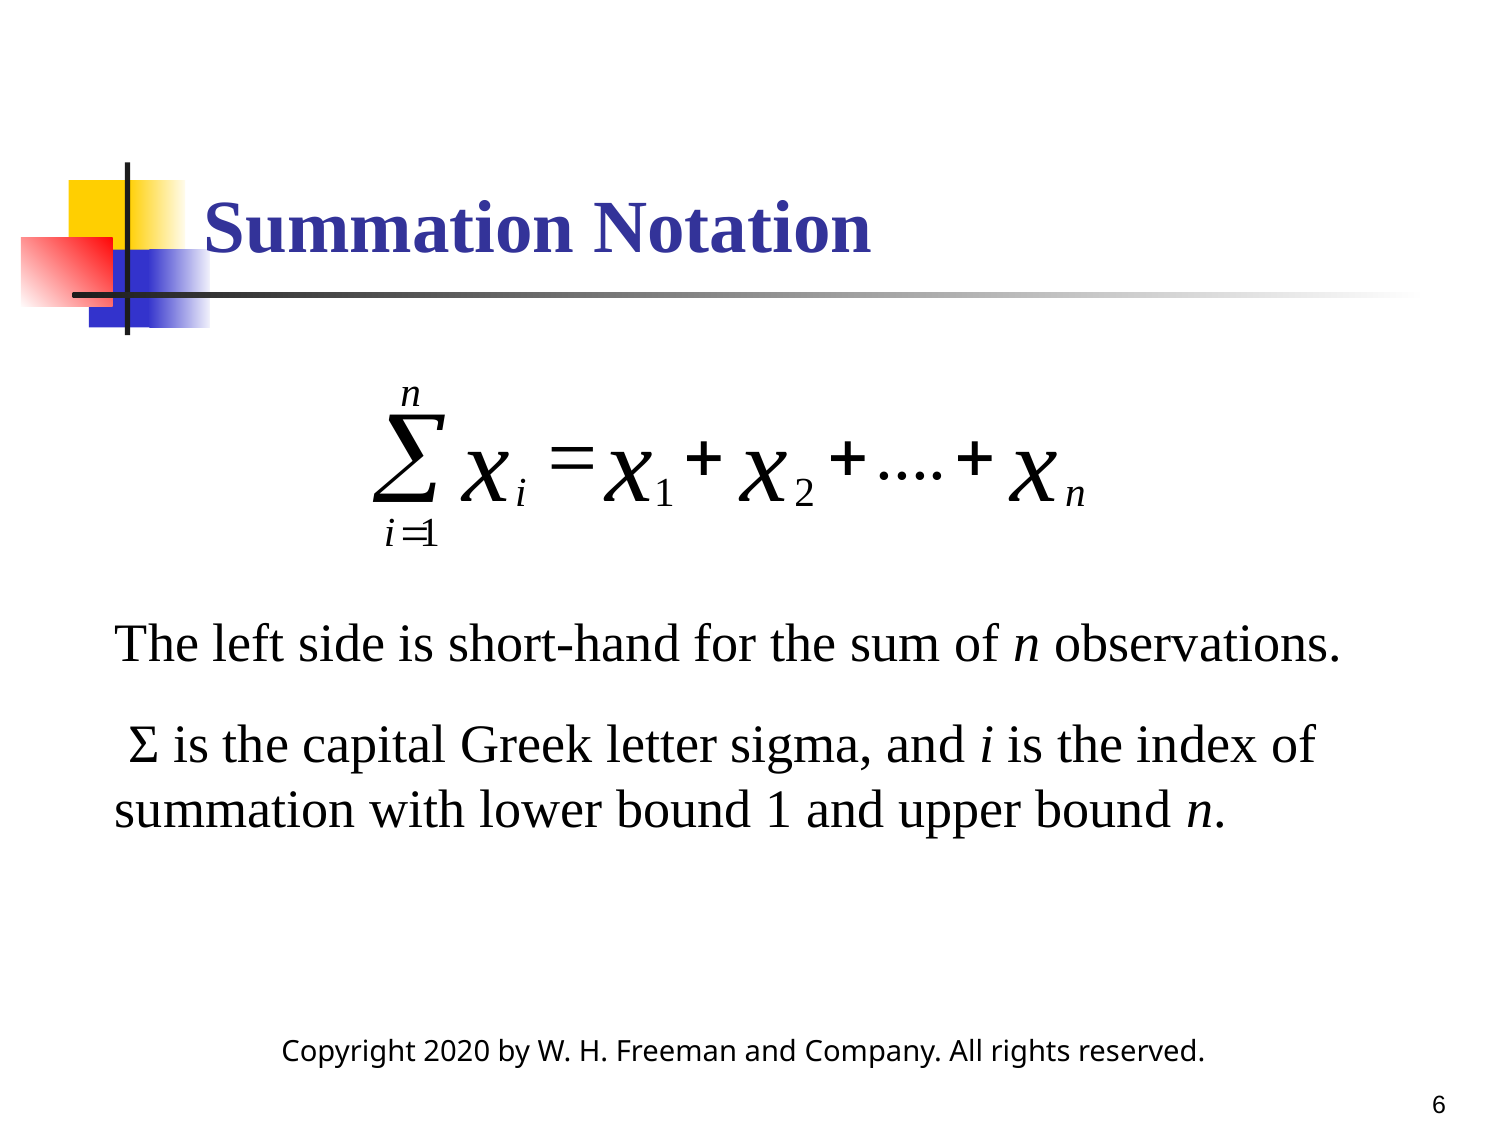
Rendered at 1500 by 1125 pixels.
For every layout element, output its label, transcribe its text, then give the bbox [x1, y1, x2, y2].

title Summation Notation [188, 35, 1468, 275]
picture [362, 360, 1100, 563]
list The left side is short-hand for the sum of n observations. Σ is the capital Greek letter sigma, and i is the index of summation with lower bound 1 and upper bound n. [99, 600, 1375, 838]
